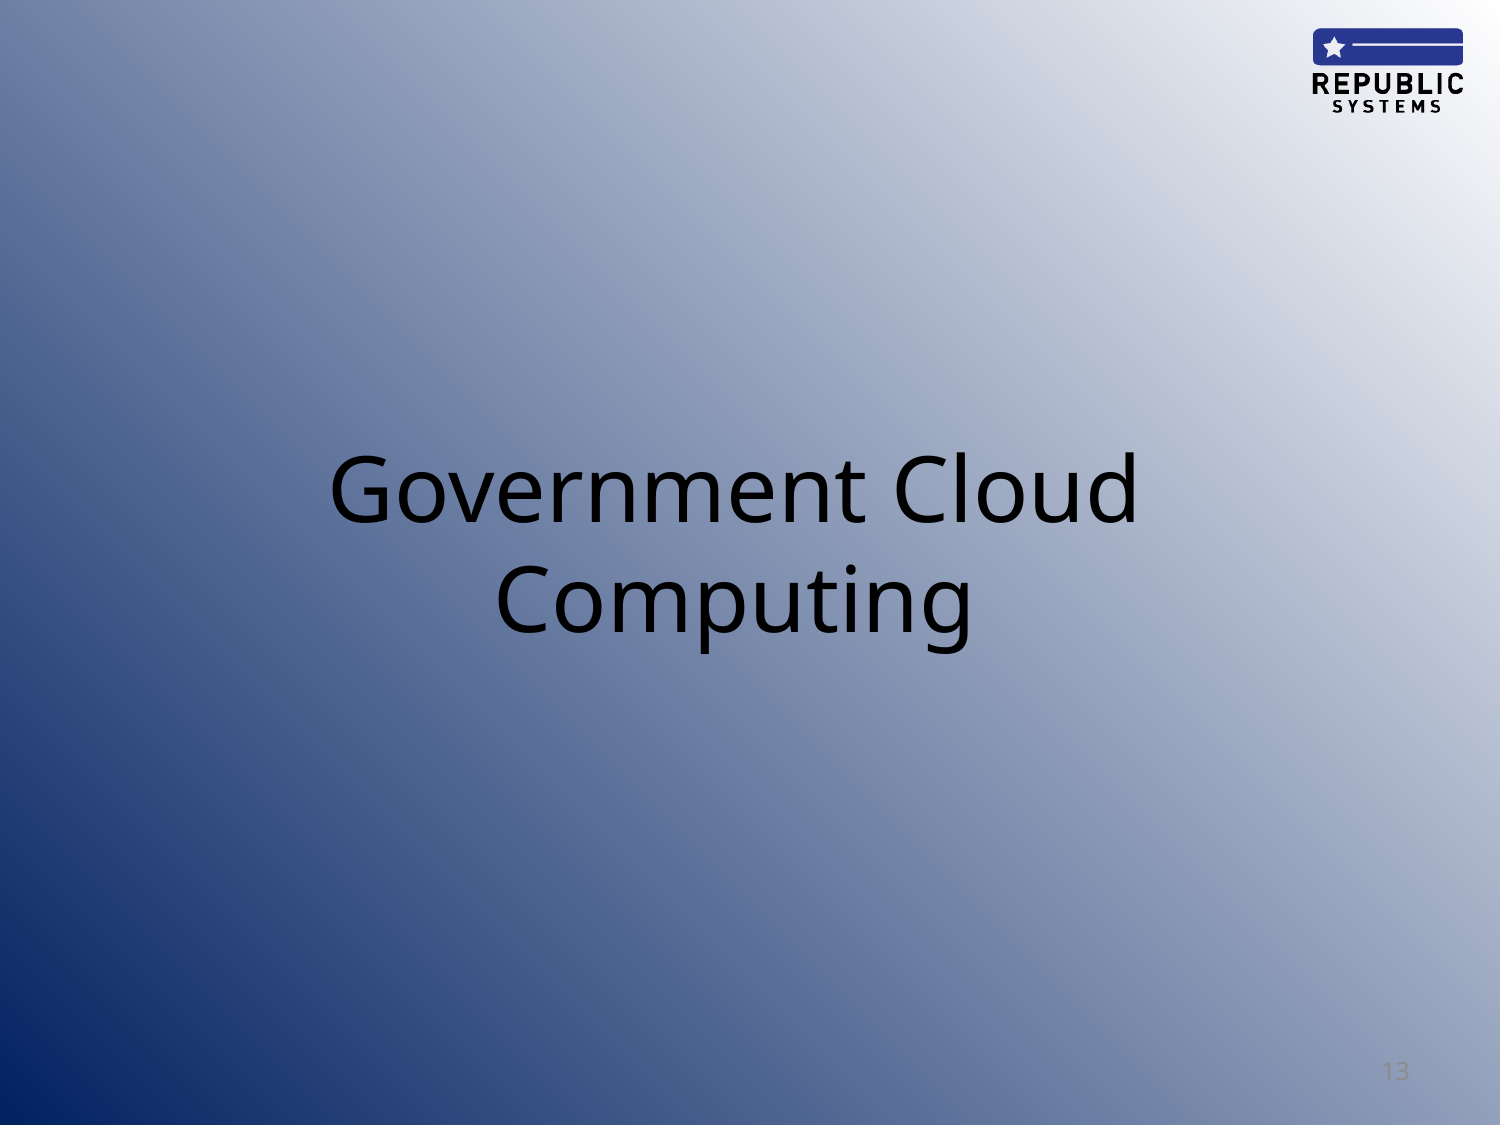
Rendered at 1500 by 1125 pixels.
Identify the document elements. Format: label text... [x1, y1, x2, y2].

title Government Cloud Computing [135, 446, 1336, 635]
slide_number 13 [1074, 1042, 1425, 1103]
picture [1312, 28, 1463, 113]
